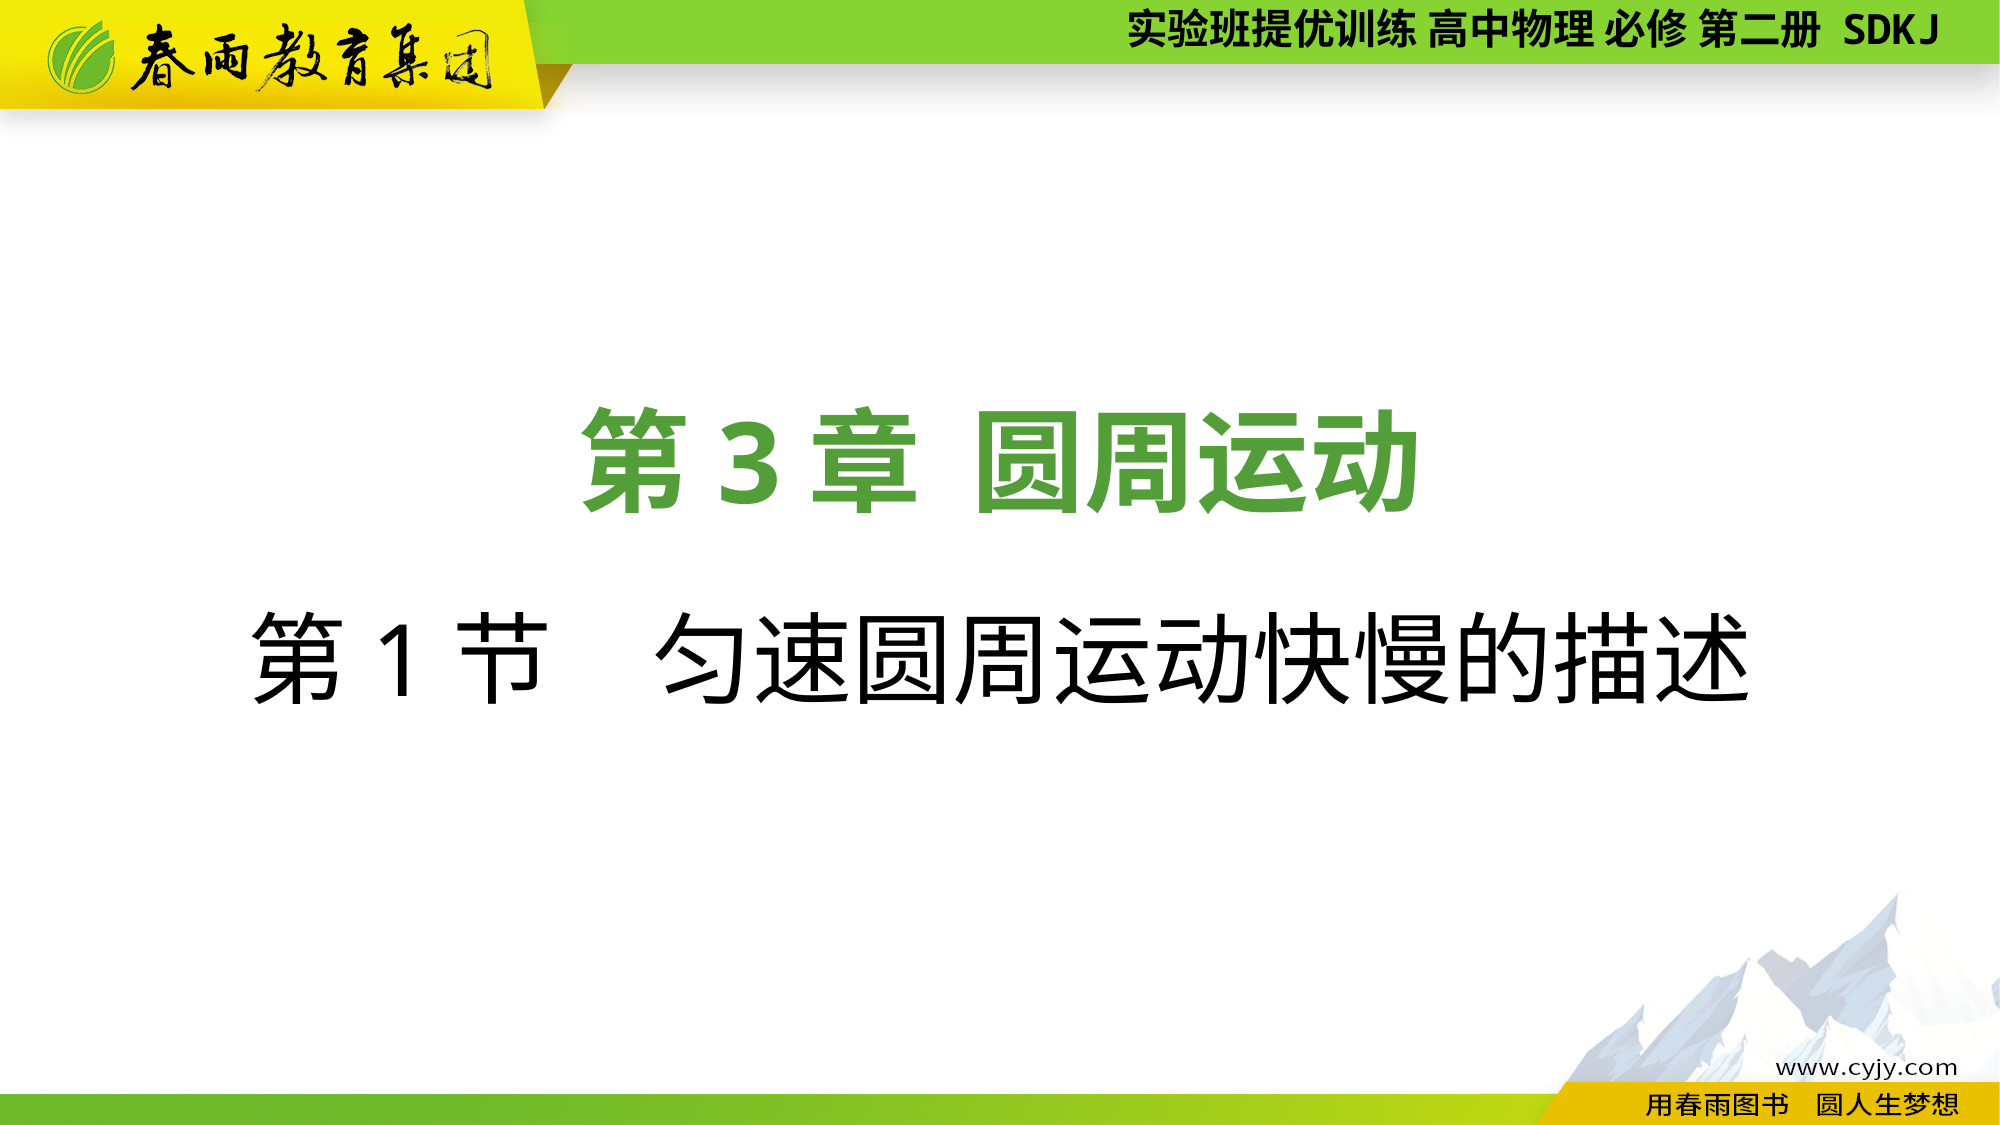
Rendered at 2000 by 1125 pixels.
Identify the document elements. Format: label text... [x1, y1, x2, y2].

text_box 第1节 匀速圆周运动快慢的描述 [54, 528, 1946, 724]
text_box 第3章 圆周运动 [54, 316, 1946, 528]
picture [0, 0, 2000, 1125]
